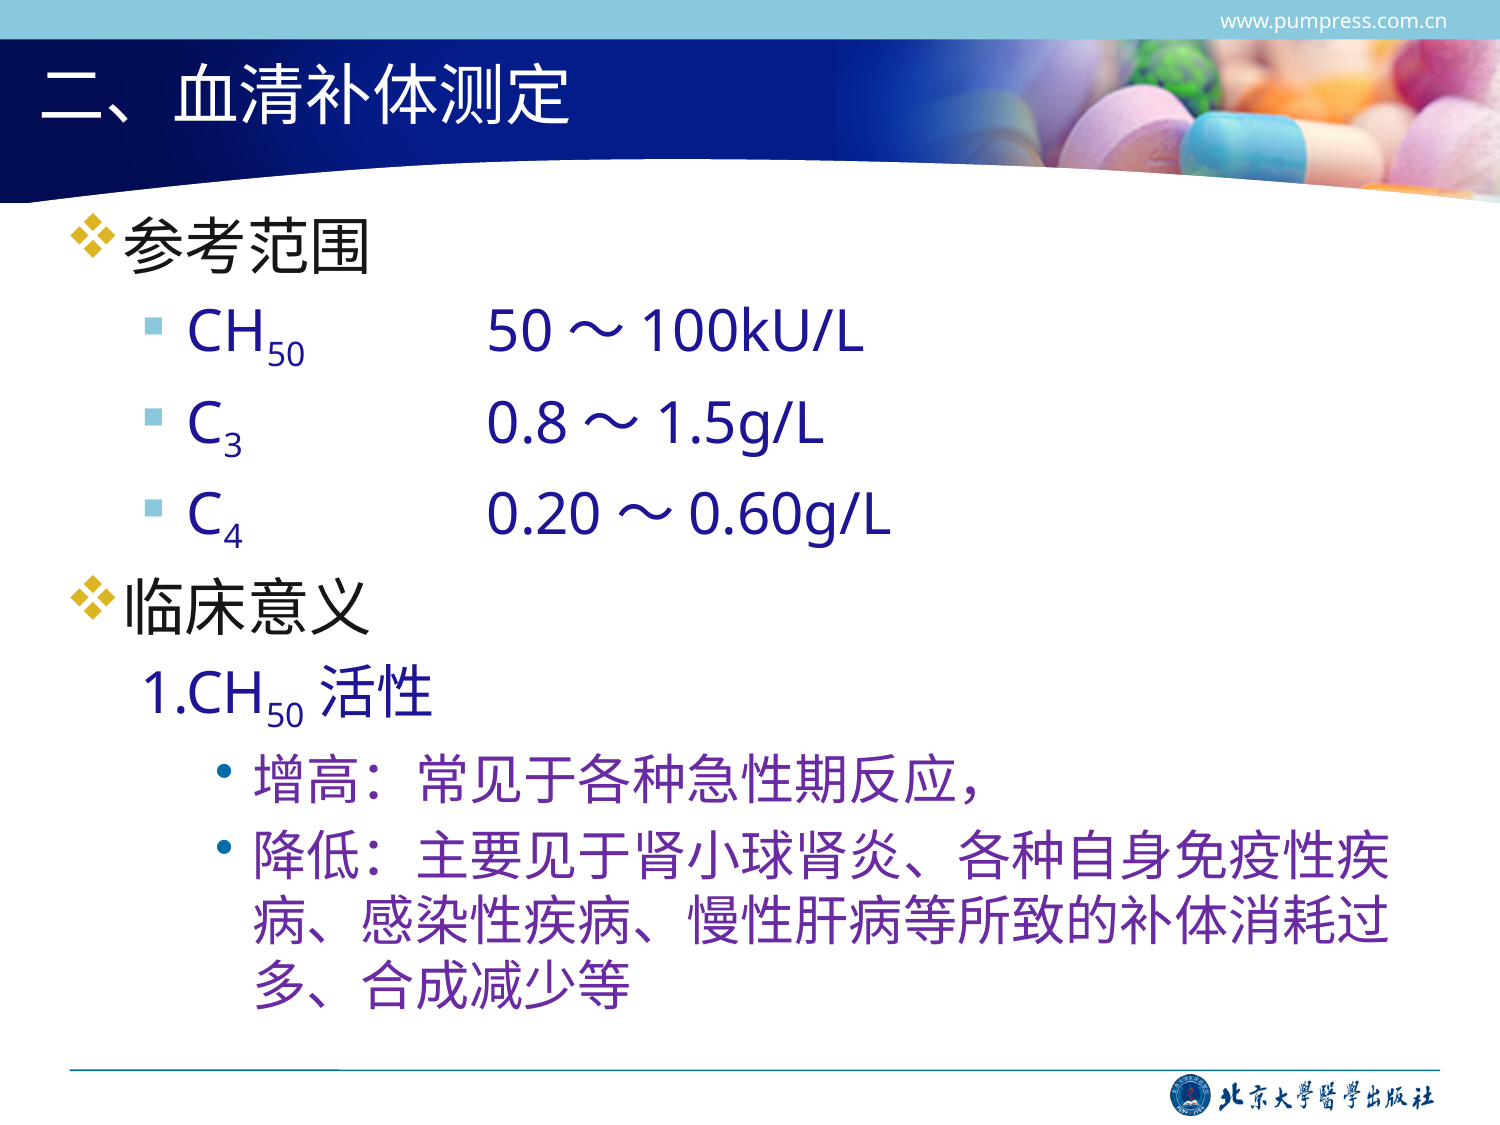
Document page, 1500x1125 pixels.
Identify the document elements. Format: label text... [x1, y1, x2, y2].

title 二、血清补体测定 [23, 46, 1349, 140]
picture [1170, 1074, 1436, 1118]
list 参考范围 CH50 50～100kU/L C3 0.8～1.5g/L C4 0.20～0.60g/L 临床意义 1.CH50活性 增高：常见于各种急性期反应， 降低：主要见于肾小球肾炎、各种自身免疫性疾病、感染性疾病、慢性肝病等所致的补体消耗过多、合成减少等 [49, 198, 1463, 1026]
picture [0, 40, 1500, 203]
slide_number www.pumpress.com.cn [1024, 0, 1463, 38]
